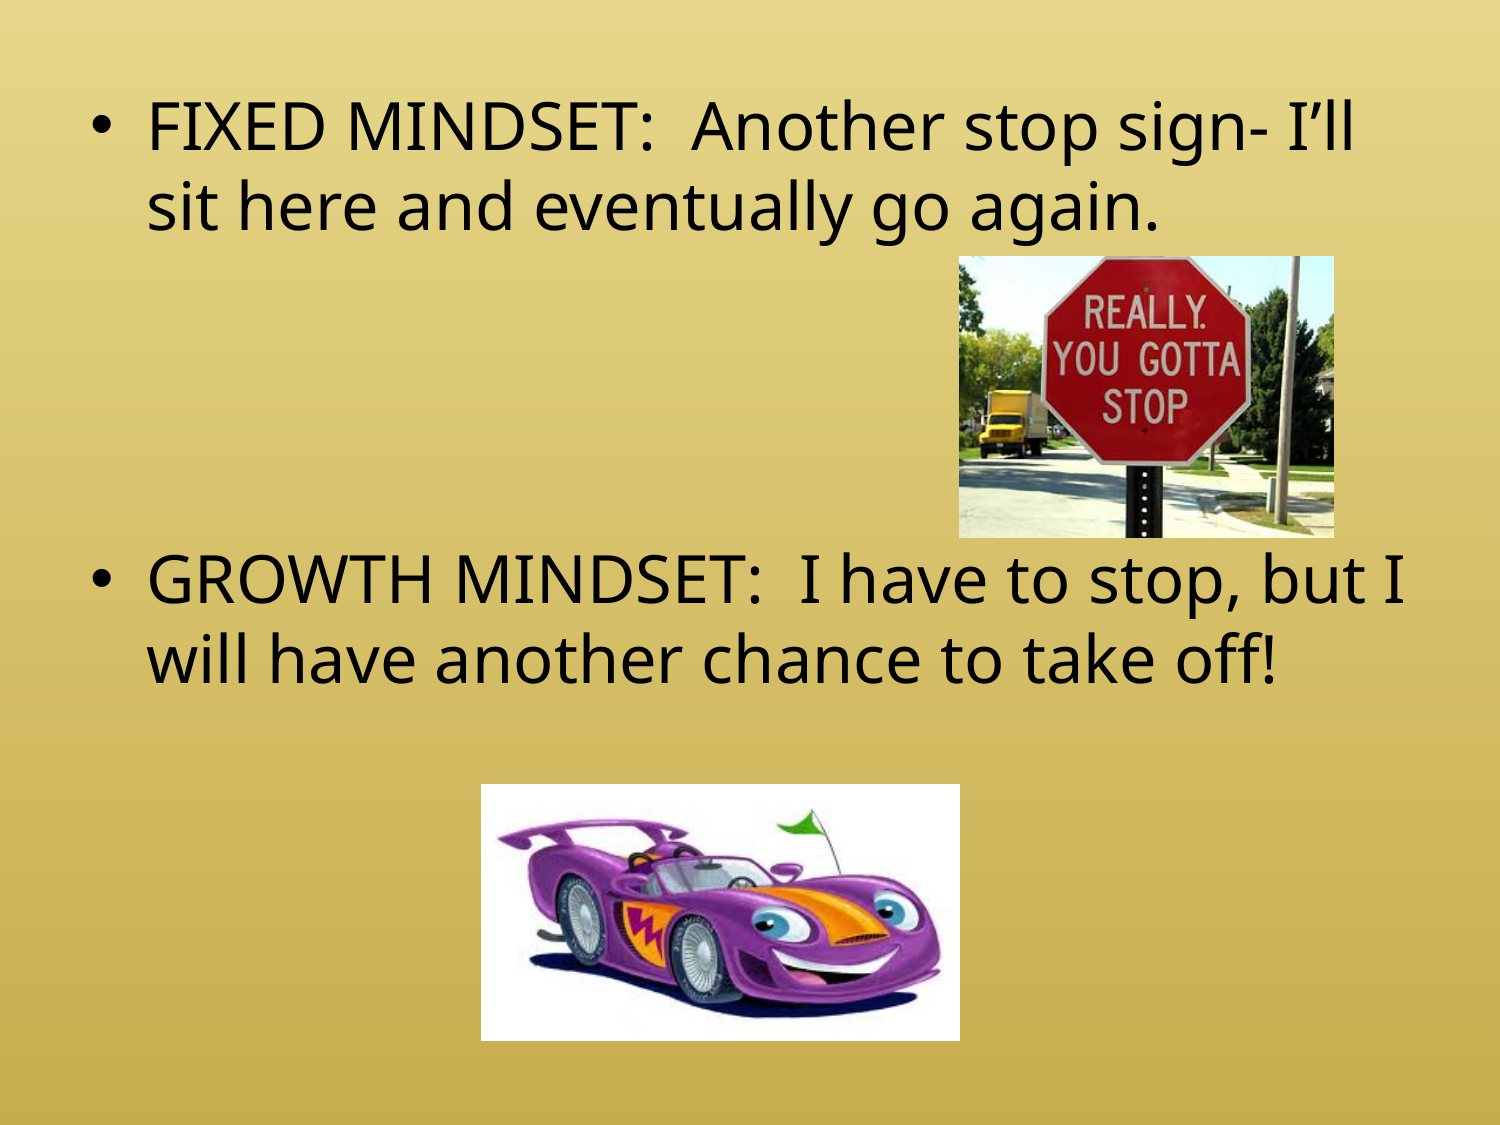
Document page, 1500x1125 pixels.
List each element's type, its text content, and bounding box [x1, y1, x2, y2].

picture [959, 256, 1335, 538]
picture [481, 784, 961, 1041]
list FIXED MINDSET: Another stop sign- I’ll sit here and eventually go again. GROWTH MINDSET: I have to stop, but I will have another chance to take off! [75, 76, 1425, 868]
